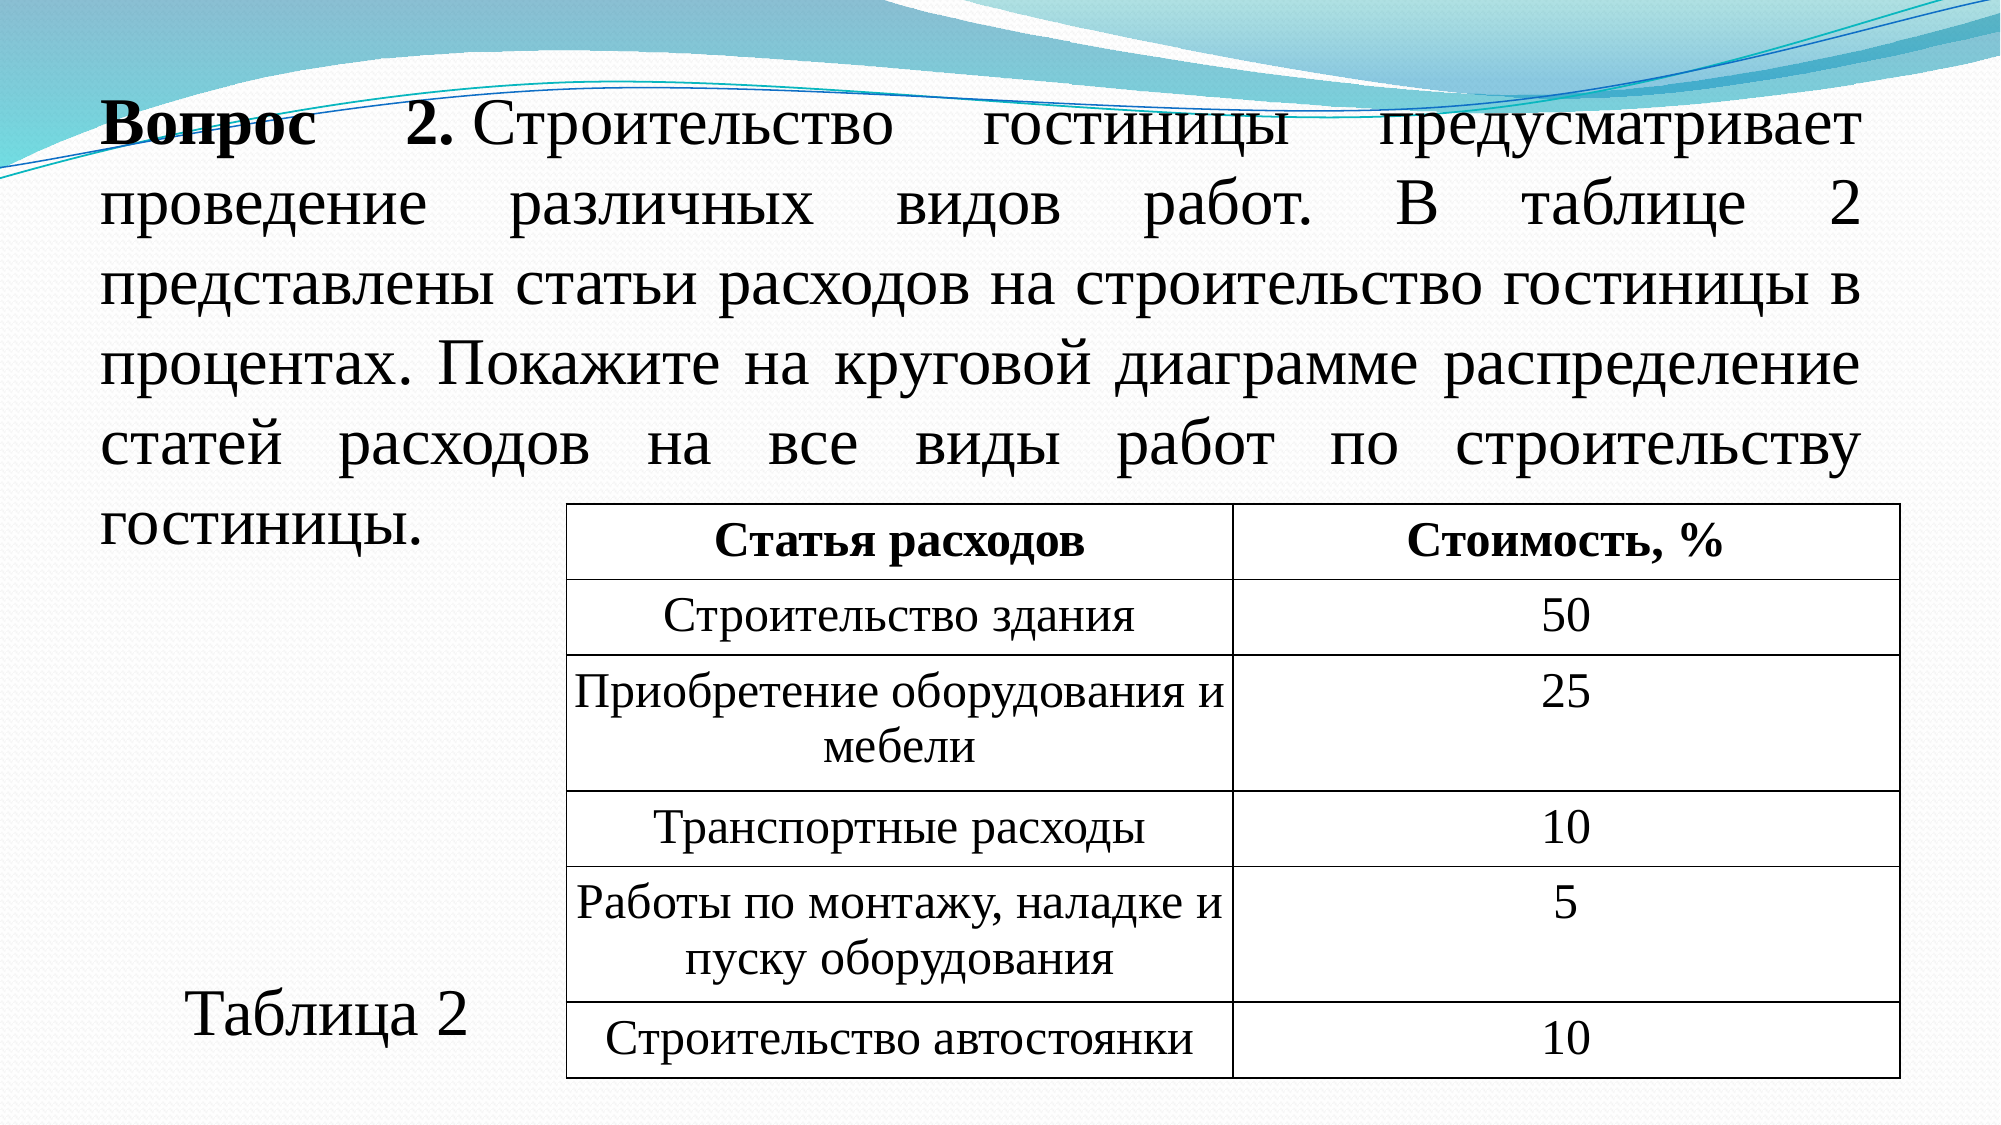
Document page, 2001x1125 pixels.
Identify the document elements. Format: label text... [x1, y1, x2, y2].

table_cell 25 [1234, 656, 1899, 790]
table_cell Строительство здания [567, 580, 1232, 654]
table_cell Строительство автостоянки [567, 1003, 1232, 1077]
table_cell Транспортные расходы [567, 792, 1232, 866]
text_box Вопрос 2. Строительство гостиницы предусматривает проведение различных видов работ. В таблице 2 представлены статьи расходов на строительство гостиницы в процентах. Покажите на круговой диаграмме распределение статей расходов на все виды работ по строительству гостиницы. [85, 70, 1879, 565]
table_cell Приобретение оборудования и мебели [567, 656, 1232, 790]
text_box Таблица 2 [169, 960, 485, 1056]
table_cell Работы по монтажу, наладке и пуску оборудования [567, 867, 1232, 1001]
table_cell 50 [1234, 580, 1899, 654]
table_cell 10 [1234, 1003, 1899, 1077]
table_header Статья расходов [567, 505, 1232, 579]
table_header Стоимость, % [1234, 505, 1899, 579]
table_cell 10 [1234, 792, 1899, 866]
table_cell 5 [1234, 867, 1899, 1001]
